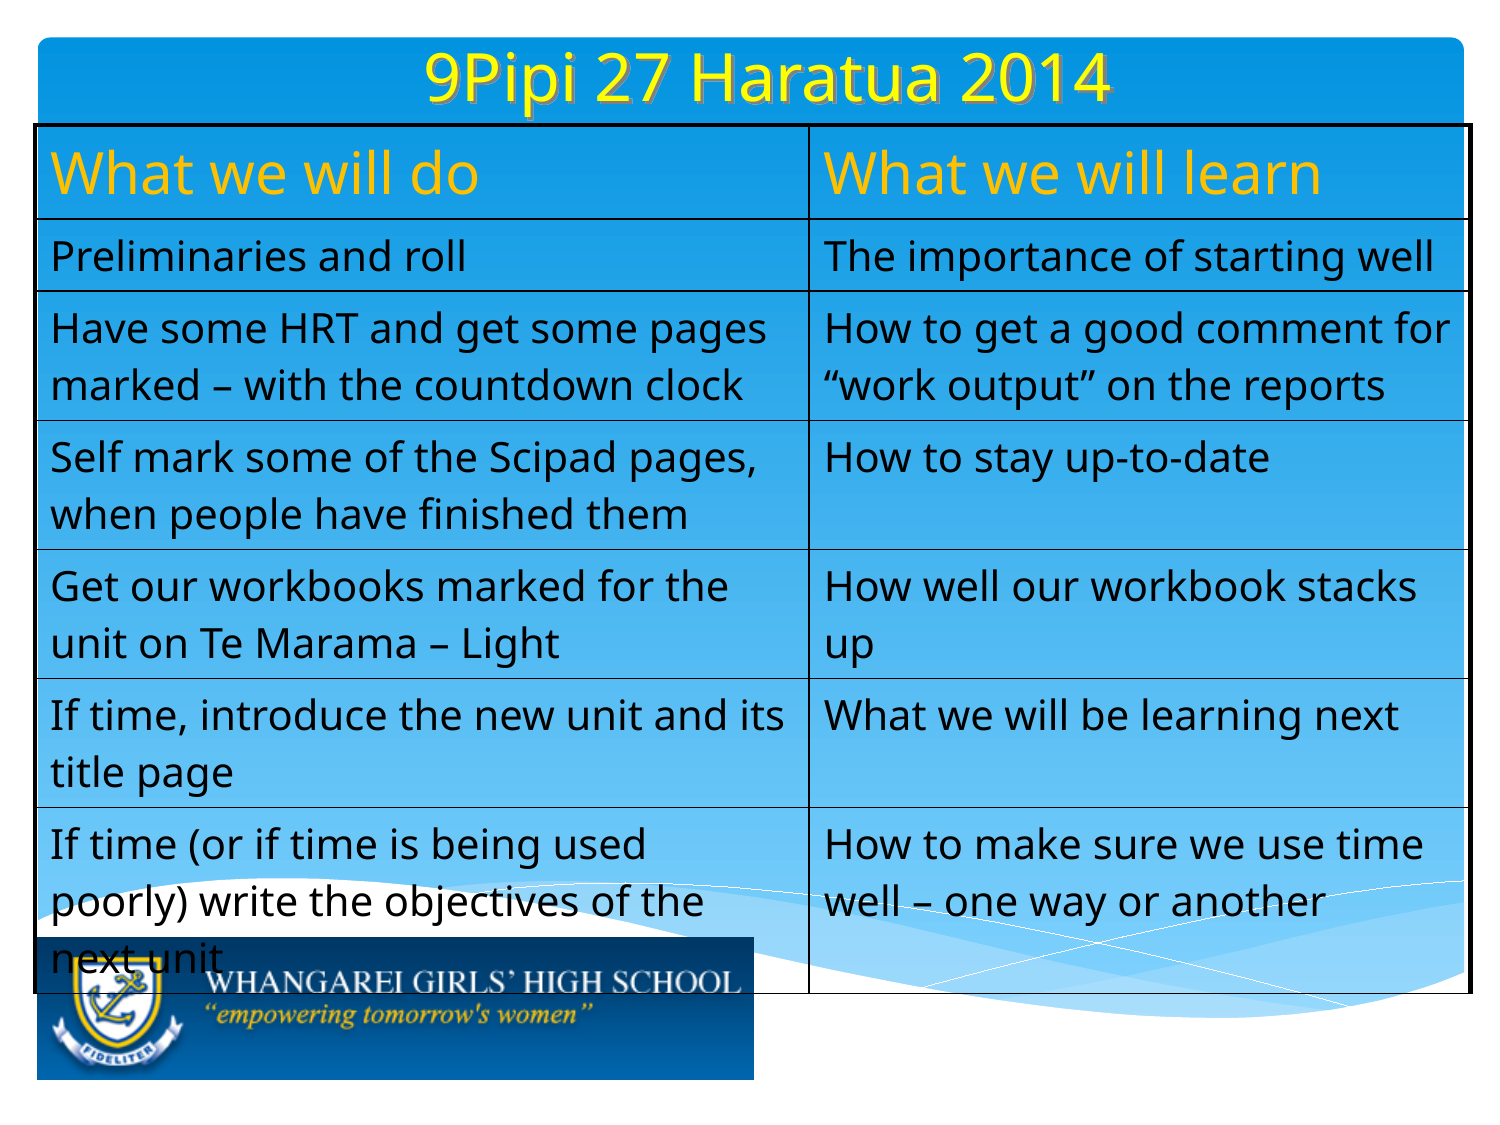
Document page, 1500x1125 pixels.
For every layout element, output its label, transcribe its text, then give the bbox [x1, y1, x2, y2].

table_cell What we will be learning next [810, 679, 1468, 807]
table_cell How well our workbook stacks up [810, 550, 1468, 678]
table_cell How to make sure we use time well – one way or another [810, 808, 1468, 993]
table_cell If time, introduce the new unit and its title page [37, 679, 808, 807]
table_cell Preliminaries and roll [37, 220, 808, 290]
text_box 9Pipi 27 Haratua 2014 [162, 24, 1375, 123]
table_cell The importance of starting well [810, 220, 1468, 290]
picture [37, 937, 754, 1080]
table_cell Have some HRT and get some pages marked – with the countdown clock [37, 292, 808, 420]
table_cell Get our workbooks marked for the unit on Te Marama – Light [37, 550, 808, 678]
table_header What we will do [37, 127, 808, 218]
table_cell If time (or if time is being used poorly) write the objectives of the next unit [37, 808, 808, 993]
table_cell Self mark some of the Scipad pages, when people have finished them [37, 421, 808, 549]
table_header What we will learn [810, 127, 1468, 218]
table_cell How to stay up-to-date [810, 421, 1468, 549]
table_cell How to get a good comment for “work output” on the reports [810, 292, 1468, 420]
